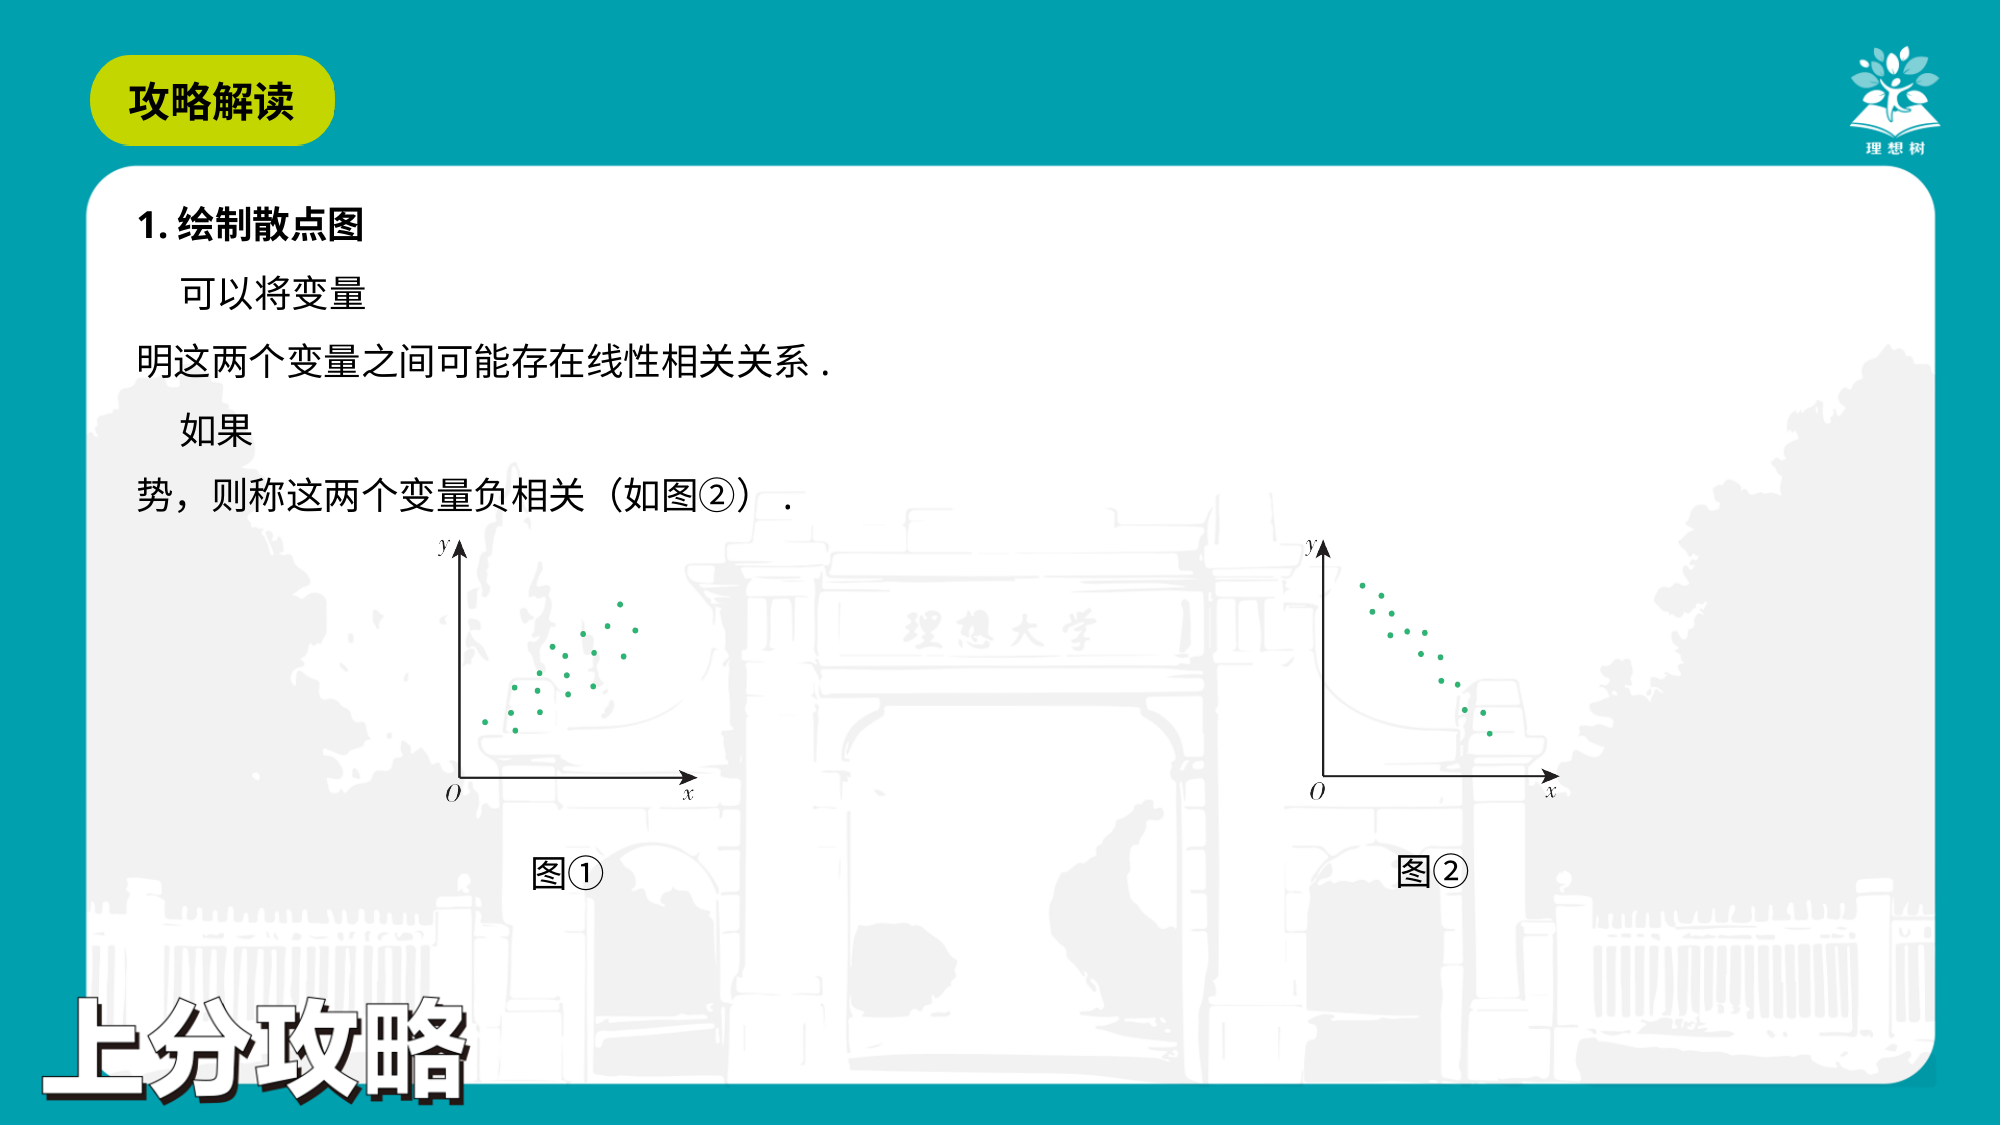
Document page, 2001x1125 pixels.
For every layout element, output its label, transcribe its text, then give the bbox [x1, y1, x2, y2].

text_box 图② [1390, 828, 1475, 955]
text_box 图① [525, 830, 610, 956]
picture [0, 0, 2000, 1125]
